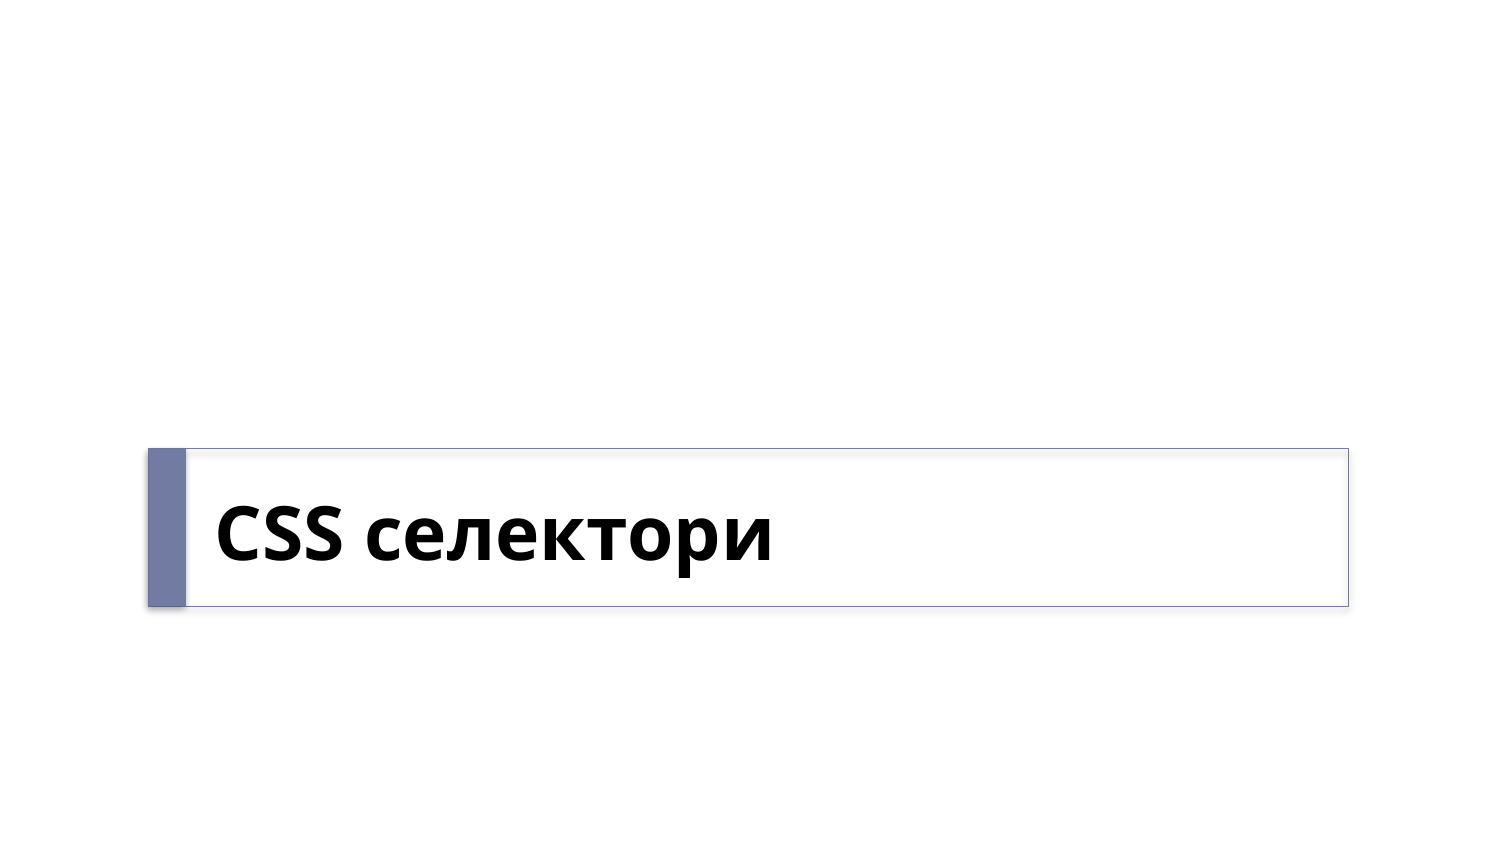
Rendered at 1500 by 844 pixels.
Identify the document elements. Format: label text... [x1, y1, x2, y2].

title CSS селектори [200, 478, 1325, 600]
